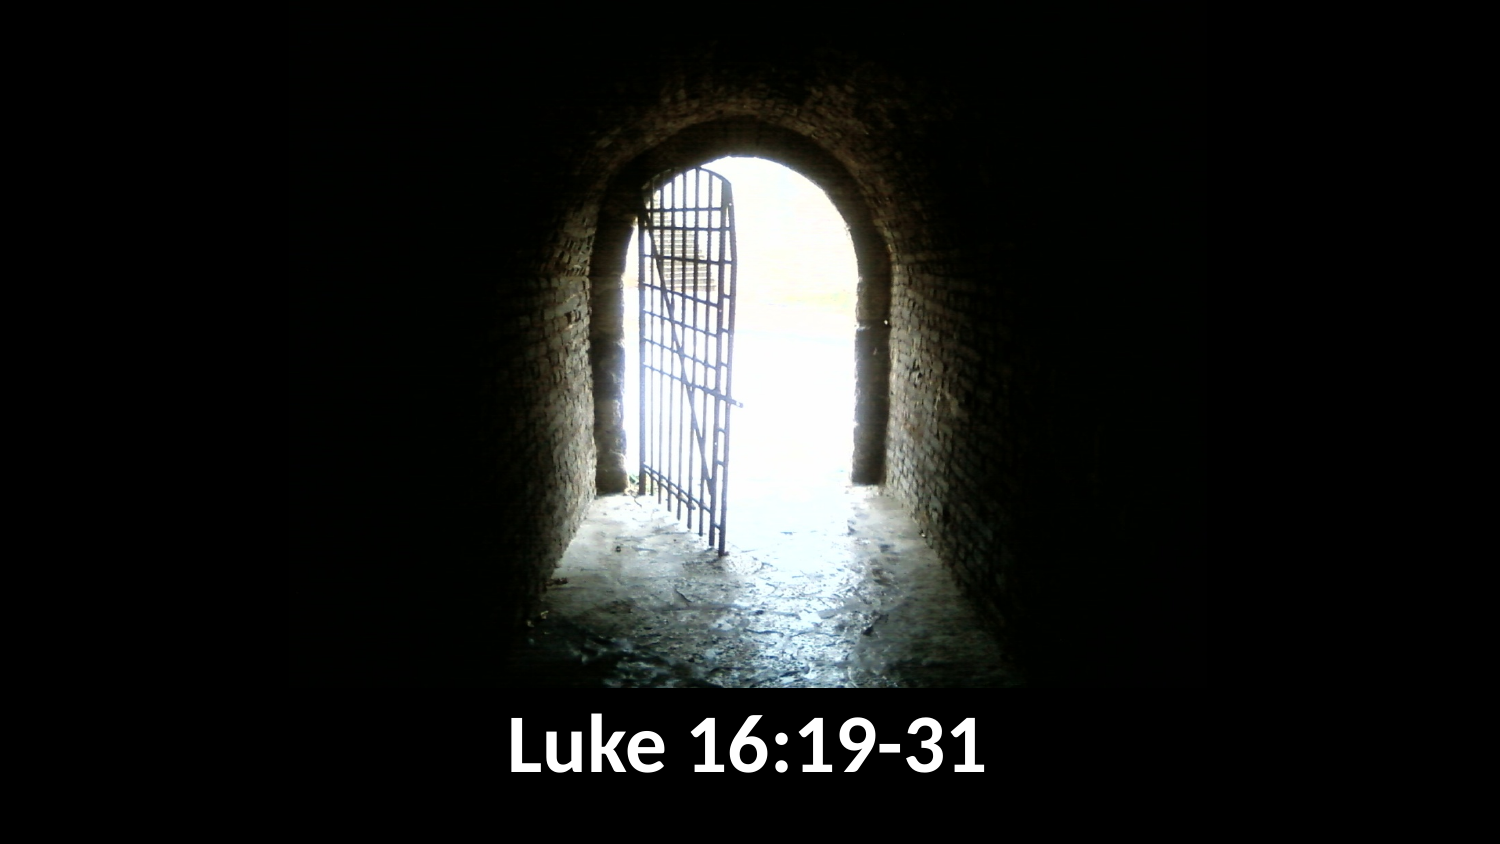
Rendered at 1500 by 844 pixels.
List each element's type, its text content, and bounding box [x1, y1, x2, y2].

picture [288, 0, 1207, 688]
text_box Luke 16:19-31 [411, 697, 1085, 797]
